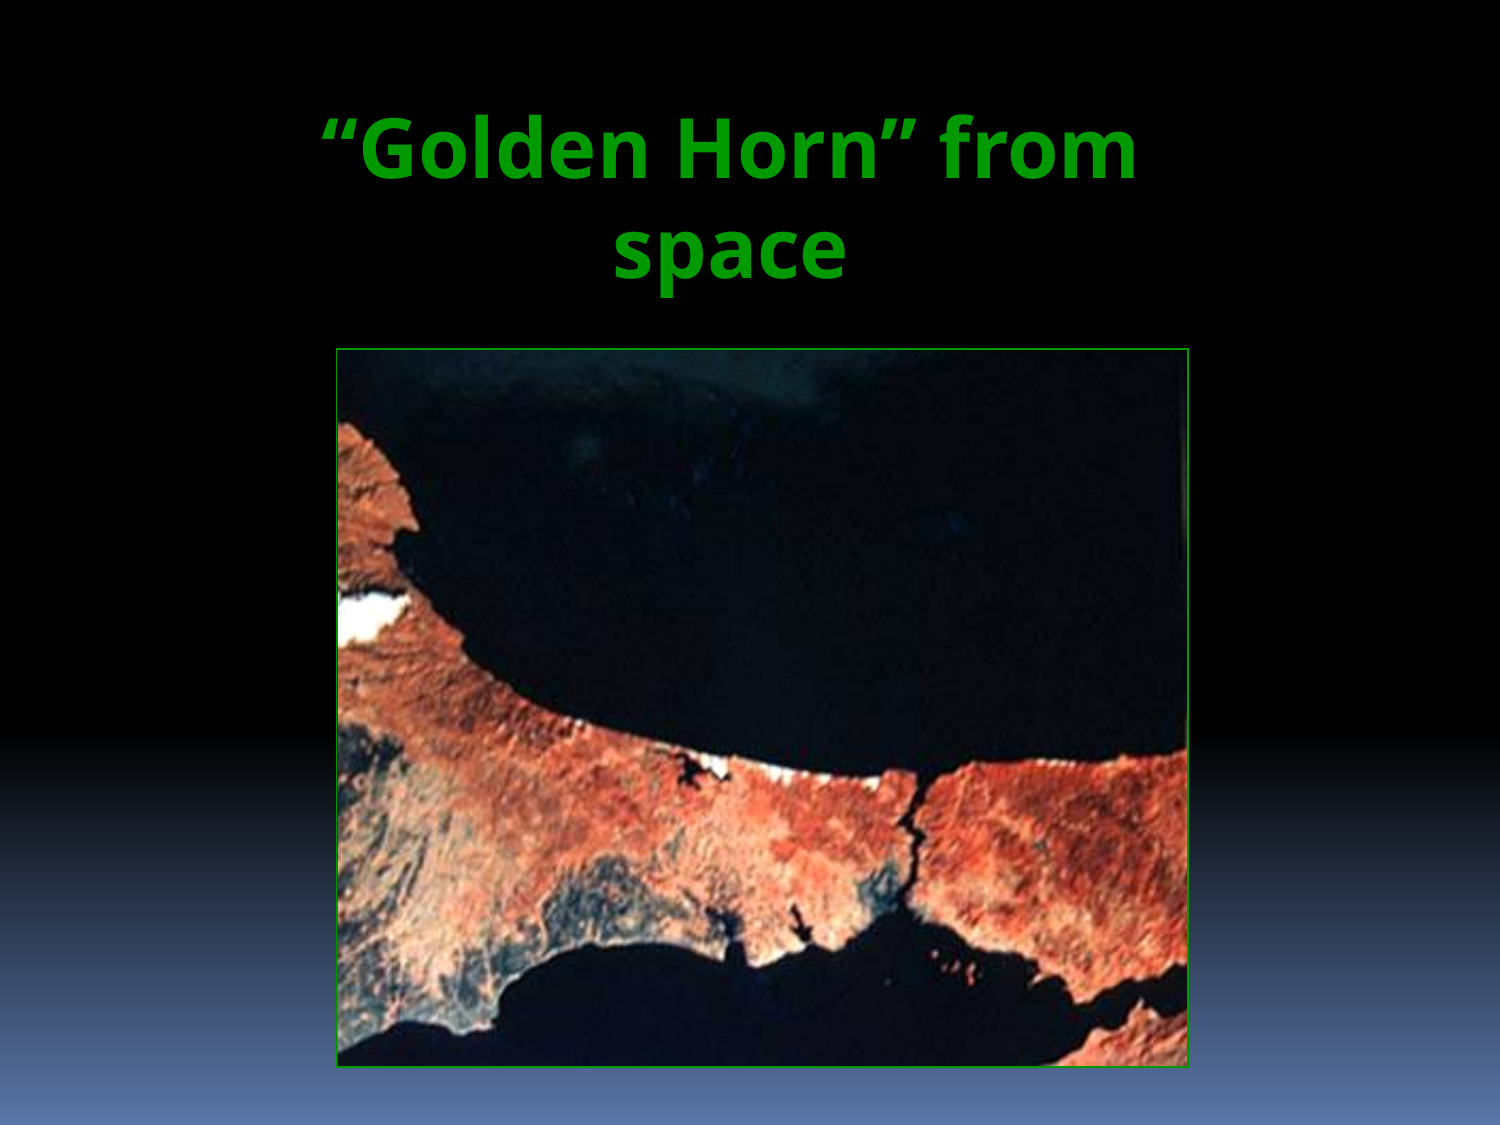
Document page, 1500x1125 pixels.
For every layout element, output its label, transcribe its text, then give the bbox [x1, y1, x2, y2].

text_box “Golden Horn” from space [199, 87, 1263, 303]
picture [337, 349, 1188, 1067]
